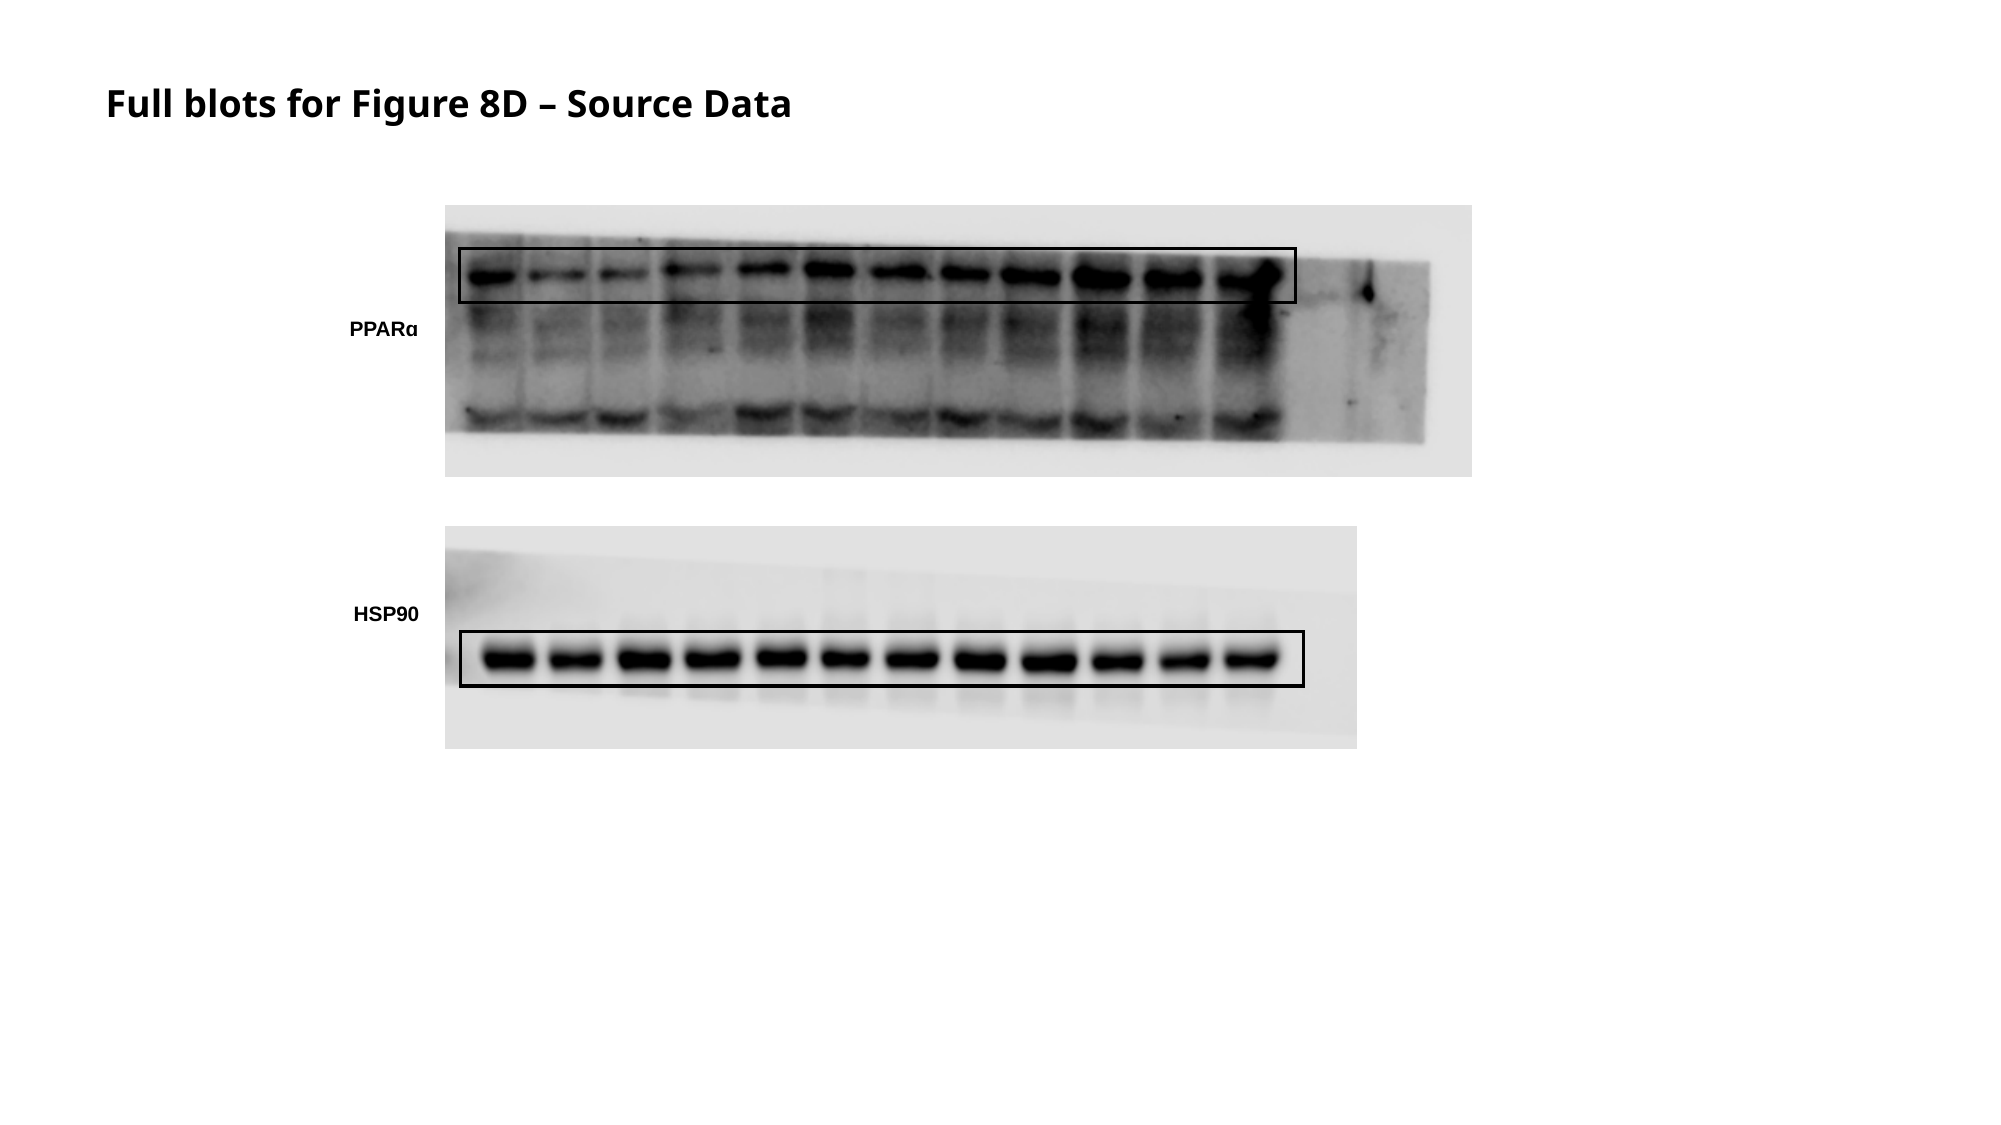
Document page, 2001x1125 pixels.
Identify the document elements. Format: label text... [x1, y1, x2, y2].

picture [445, 205, 1472, 477]
picture [445, 526, 1357, 749]
text_box PPARɑ [334, 307, 434, 348]
text_box HSP90 [338, 592, 435, 633]
text_box Full blots for Figure 8D – Source Data [90, 72, 809, 133]
